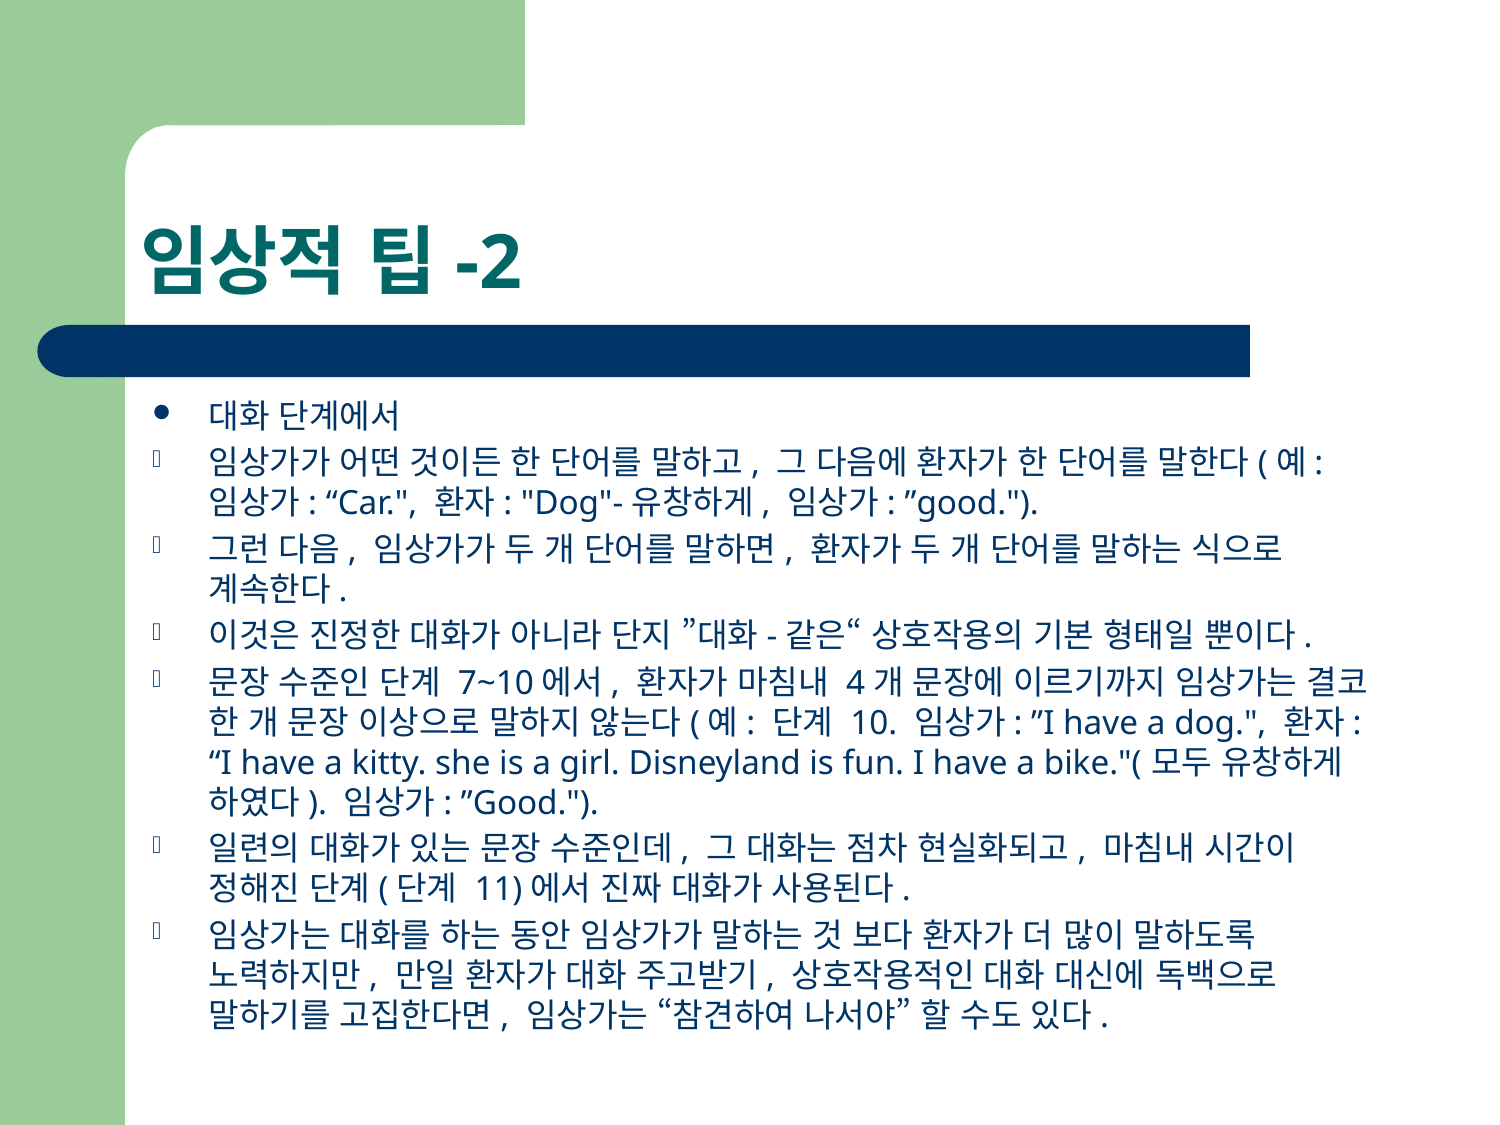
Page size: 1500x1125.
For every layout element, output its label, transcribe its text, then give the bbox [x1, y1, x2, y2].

list 대화 단계에서 임상가가 어떤 것이든 한 단어를 말하고, 그 다음에 환자가 한 단어를 말한다(예: 임상가: “Car.", 환자: "Dog"-유창하게, 임상가: ”good."). 그런 다음, 임상가가 두 개 단어를 말하면, 환자가 두 개 단어를 말하는 식으로 계속한다. 이것은 진정한 대화가 아니라 단지 ”대화-같은“ 상호작용의 기본 형태일 뿐이다. 문장 수준인 단계 7~10에서, 환자가 마침내 4개 문장에 이르기까지 임상가는 결코 한 개 문장 이상으로 말하지 않는다(예: 단계 10. 임상가: ”I have a dog.", 환자: “I have a kitty. she is a girl. Disneyland is fun. I have a bike."(모두 유창하게 하였다). 임상가: ”Good."). 일련의 대화가 있는 문장 수준인데, 그 대화는 점차 현실화되고, 마침내 시간이 정해진 단계(단계 11)에서 진짜 대화가 사용된다. 임상가는 대화를 하는 동안 임상가가 말하는 것 보다 환자가 더 많이 말하도록 노력하지만, 만일 환자가 대화 주고받기, 상호작용적인 대화 대신에 독백으로 말하기를 고집한다면, 임상가는 “참견하여 나서야” 할 수도 있다. [137, 387, 1400, 999]
title 임상적 팁-2 [124, 124, 1426, 313]
